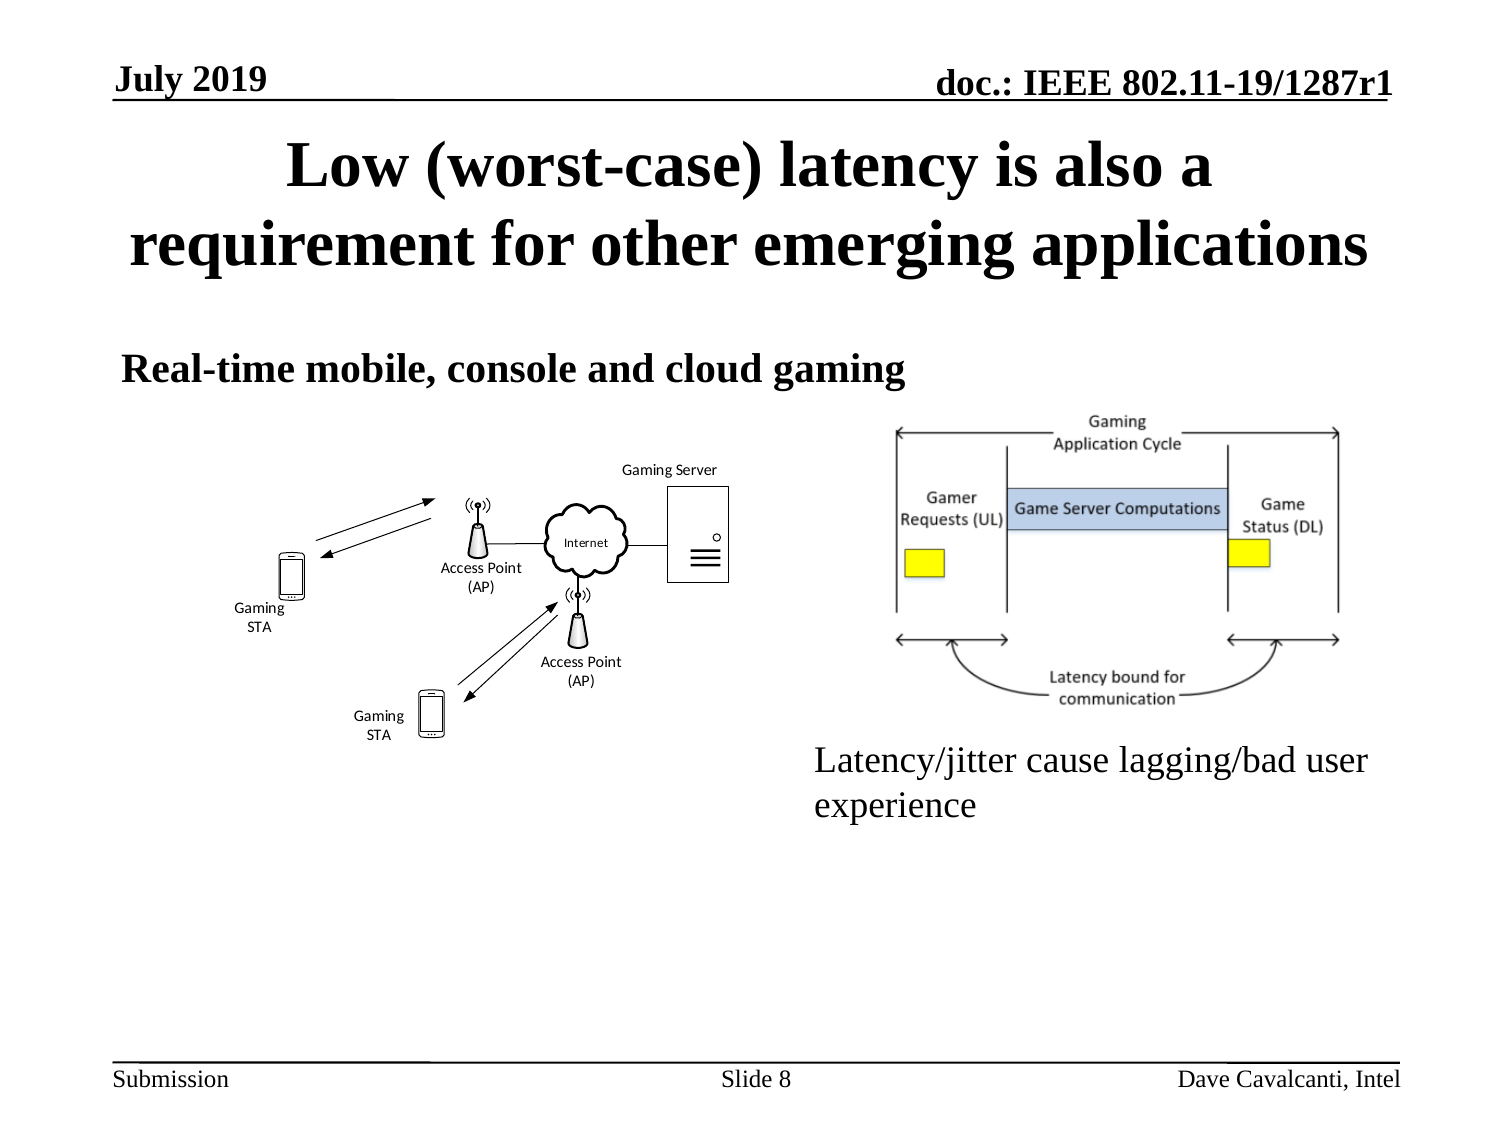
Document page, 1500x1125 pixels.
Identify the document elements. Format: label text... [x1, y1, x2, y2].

picture [862, 404, 1373, 723]
text_box Latency/jitter cause lagging/bad user experience [799, 727, 1458, 833]
text_box Real-time mobile, console and cloud gaming [106, 333, 982, 398]
footer Dave Cavalcanti, Intel [878, 1061, 1402, 1093]
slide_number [114, 54, 423, 100]
title Low (worst-case) latency is also a requirement for other emerging applications [112, 112, 1388, 288]
slide_number Slide 8 [712, 1061, 800, 1123]
picture [224, 454, 730, 753]
